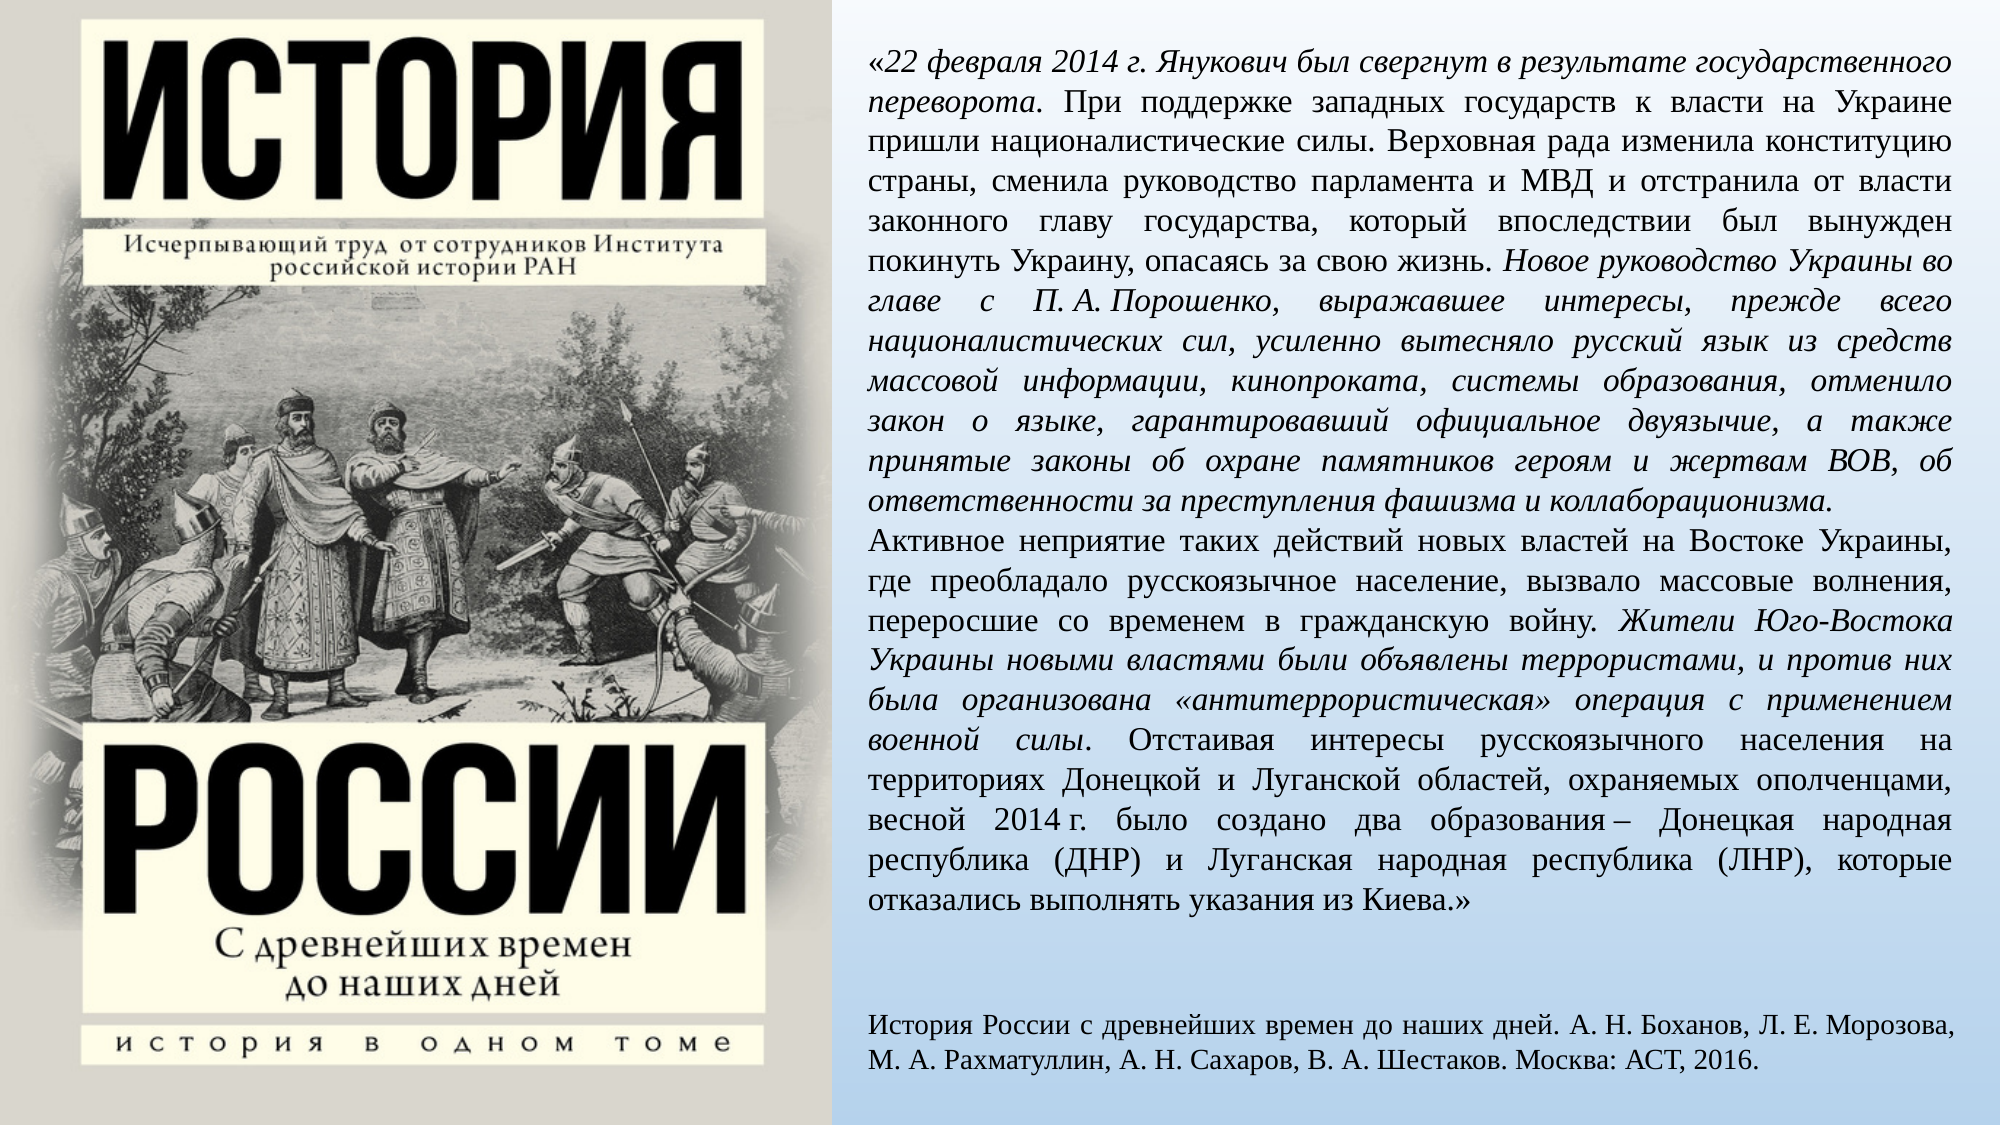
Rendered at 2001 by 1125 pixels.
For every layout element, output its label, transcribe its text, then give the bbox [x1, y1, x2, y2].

picture [0, 0, 832, 1125]
text_box «22 февраля 2014 г. Янукович был свергнут в результате государственного переворота. При поддержке западных государств к власти на Украине пришли националистические силы. Верховная рада изменила конституцию страны, сменила руководство парламента и МВД и отстранила от власти законного главу государства, который впоследствии был вынужден покинуть Украину, опасаясь за свою жизнь. Новое руководство Украины во главе с П. А. Порошенко, выражавшее интересы, прежде всего националистических сил, усиленно вытесняло русский язык из средств массовой информации, кинопроката, системы образования, отменило закон о языке, гарантировавший официальное двуязычие, а также принятые законы об охране памятников героям и жертвам ВОВ, об ответственности за преступления фашизма и коллаборационизма. Активное неприятие таких действий новых властей на Востоке Украины, где преобладало русскоязычное население, вызвало массовые волнения, переросшие со временем в гражданскую войну. Жители Юго‑Востока Украины новыми властями были объявлены террористами, и против них была организована «антитеррористическая» операция с применением военной силы. Отстаивая интересы русскоязычного населения на территориях Донецкой и Луганской областей, охраняемых ополченцами, весной 2014 г. было создано два образования – Донецкая народная республика (ДНР) и Луганская народная республика (ЛНР), которые отказались выполнять указания из Киева.» [853, 0, 1969, 925]
text_box История России с древнейших времен до наших дней. А. Н. Боханов, Л. Е. Морозова, М. А. Рахматуллин, А. Н. Сахаров, В. А. Шестаков. Москва: АСТ, 2016. [853, 998, 1971, 1083]
